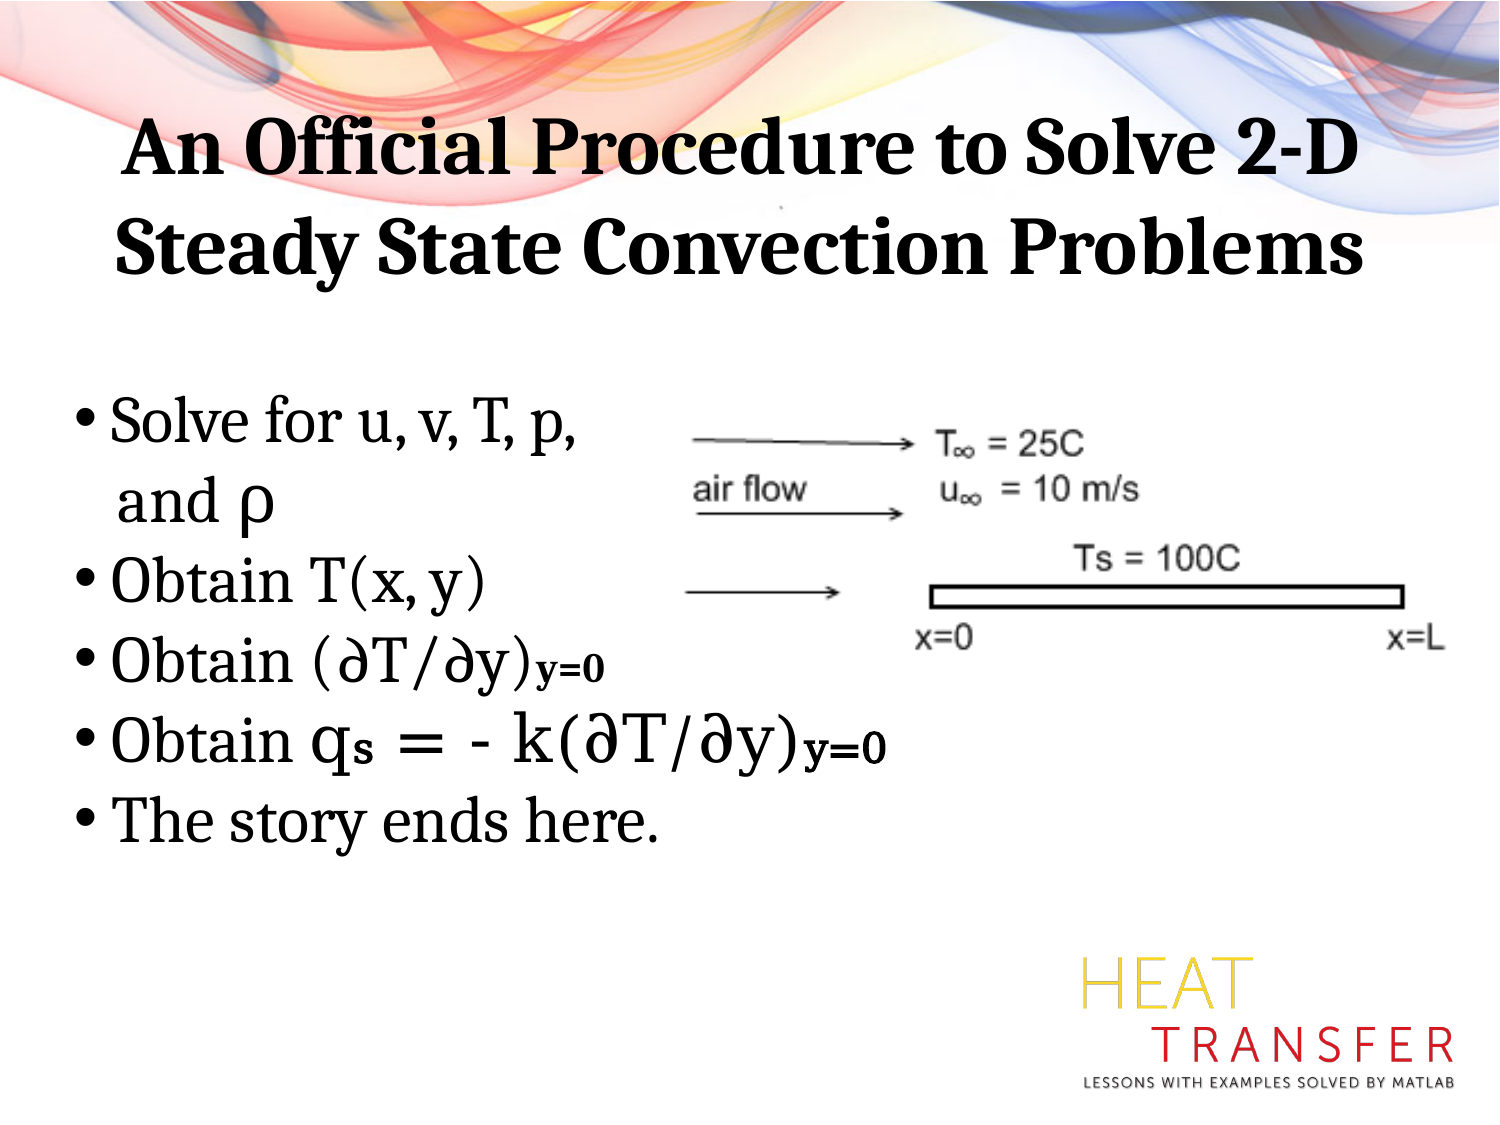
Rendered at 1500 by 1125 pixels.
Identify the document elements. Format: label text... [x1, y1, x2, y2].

picture [1075, 946, 1464, 1093]
text_box Solve for u, v, T, p, and ρ Obtain T(x, y) Obtain (∂T/∂y)y=0 Obtain qs = - k(∂T/∂y)y=0 The story ends here. [58, 368, 1405, 864]
text_box An Official Procedure to Solve 2-D Steady State Convection Problems [58, 83, 1424, 299]
picture [673, 403, 1471, 684]
picture [0, 1, 1499, 243]
